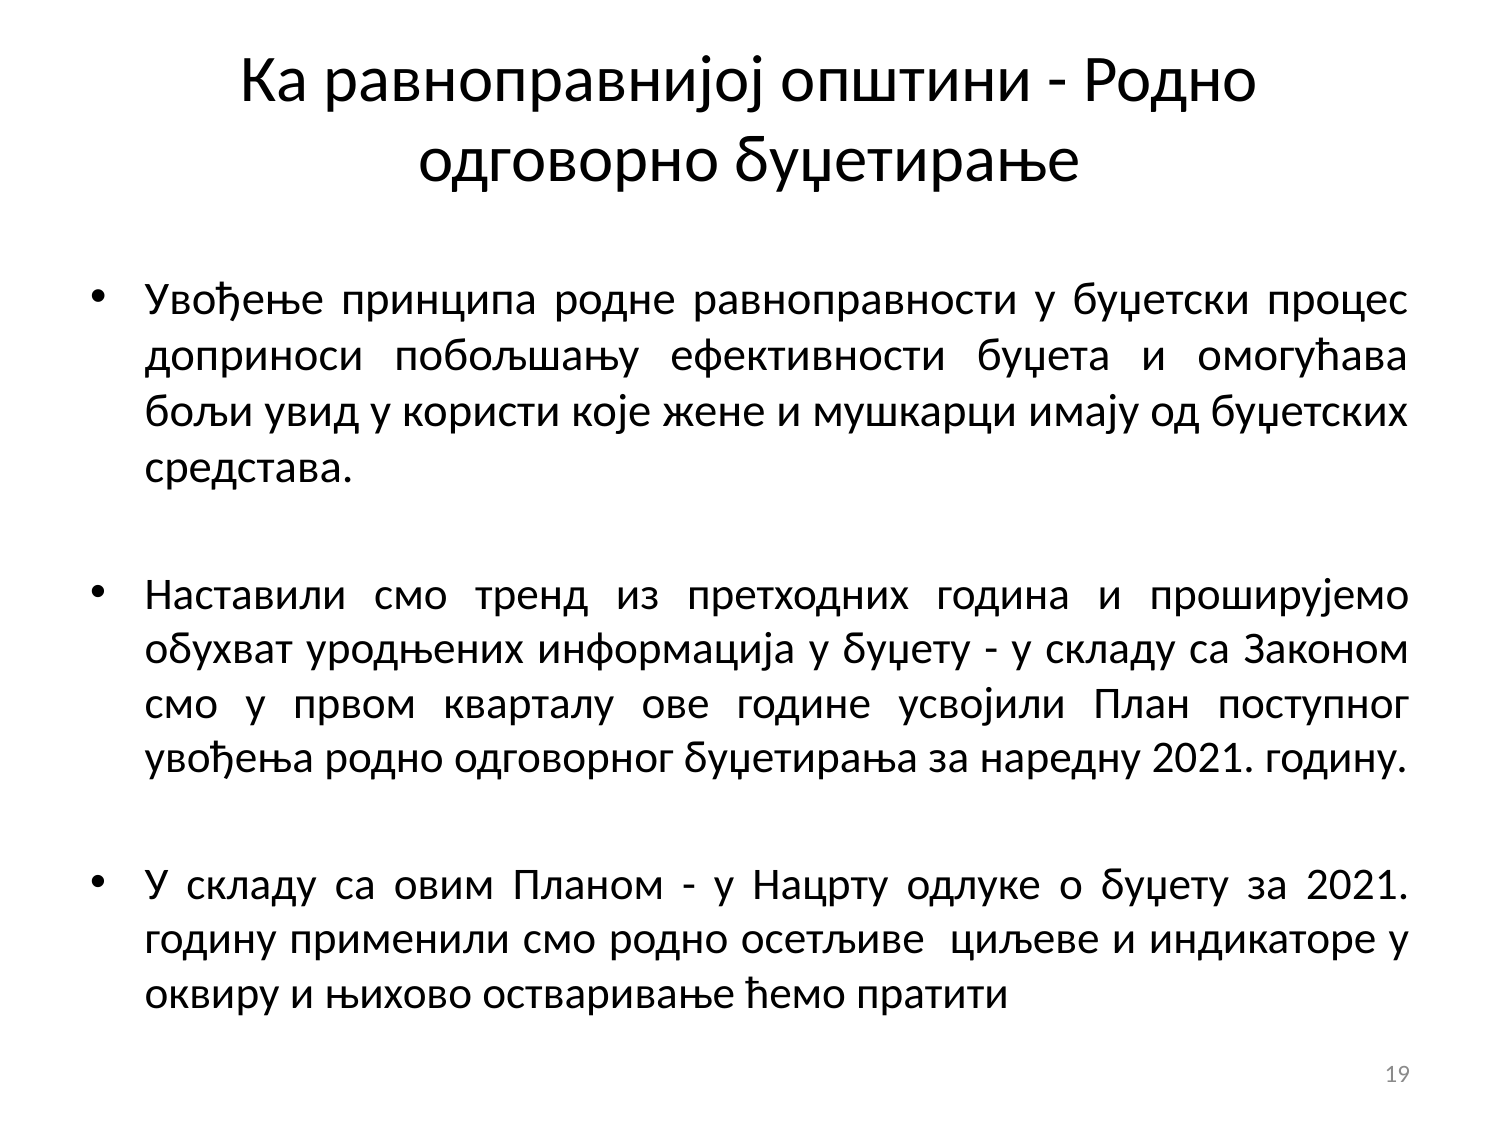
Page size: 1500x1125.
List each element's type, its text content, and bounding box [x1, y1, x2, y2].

slide_number 19 [1074, 1042, 1425, 1103]
title Ка равноправнијој општини - Родно одговорно буџетирање [75, 45, 1425, 185]
list Увођење принципа родне равноправности у буџетски процес доприноси побољшању ефективности буџета и омогућава бољи увид у користи које жене и мушкарци имају од буџетских средстава. Наставили смо тренд из претходних година и проширујемо обухват уродњених информација у буџету - у складу са Законом смо у првом кварталу ове године усвојили План поступног увођења родно одговорног буџетирања за наредну 2021. годину. У складу са овим Планом - у Нацрту одлуке о буџету за 2021. годину применили смо родно осетљиве циљеве и индикаторе у оквиру и њихово остваривање ћемо пратити [75, 196, 1425, 1080]
